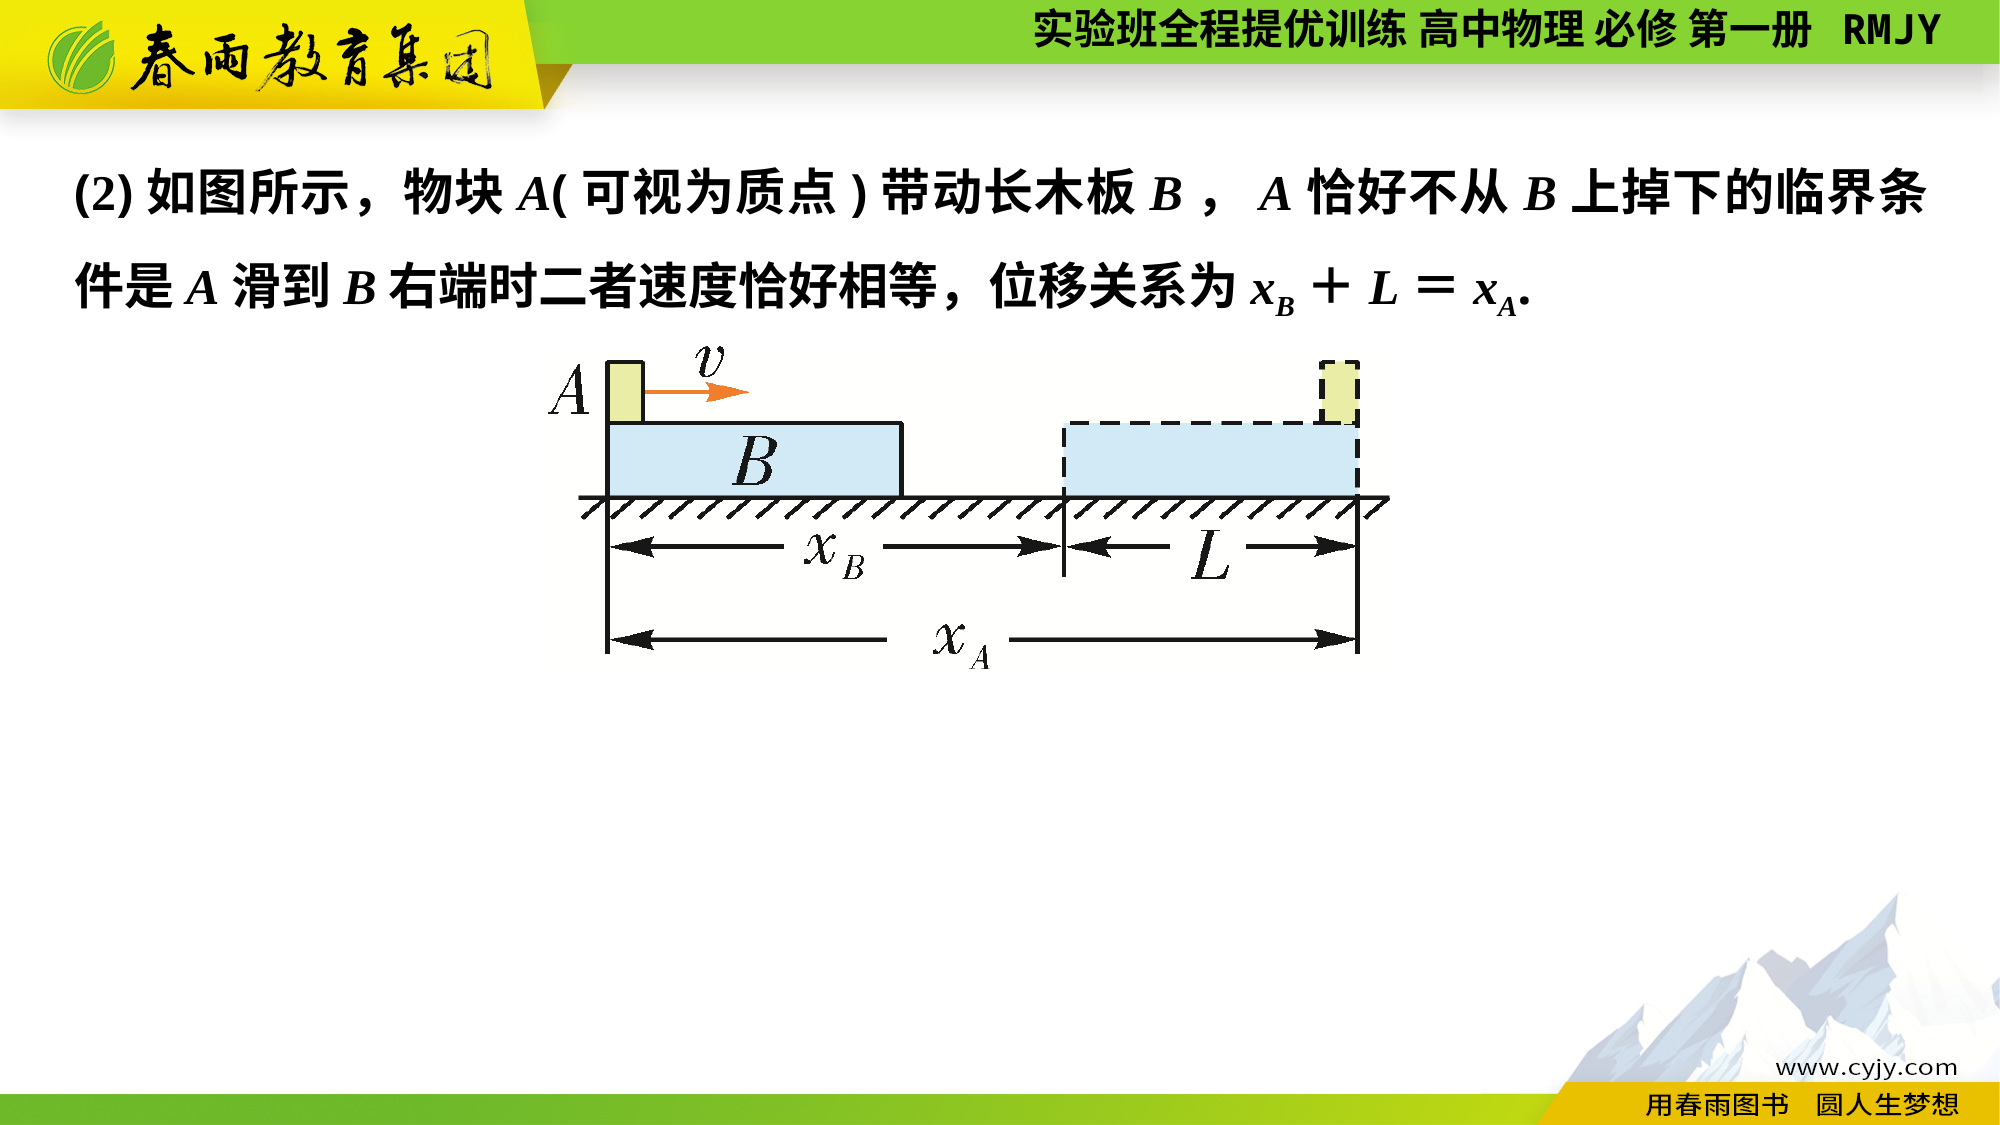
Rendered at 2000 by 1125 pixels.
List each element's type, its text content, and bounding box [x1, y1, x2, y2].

picture [0, 0, 2000, 1125]
list (2)如图所示，物块A(可视为质点)带动长木板B，A恰好不从B上掉下的临界条件是A滑到B右端时二者速度恰好相等，位移关系为xB＋L＝xA. [59, 122, 1944, 320]
